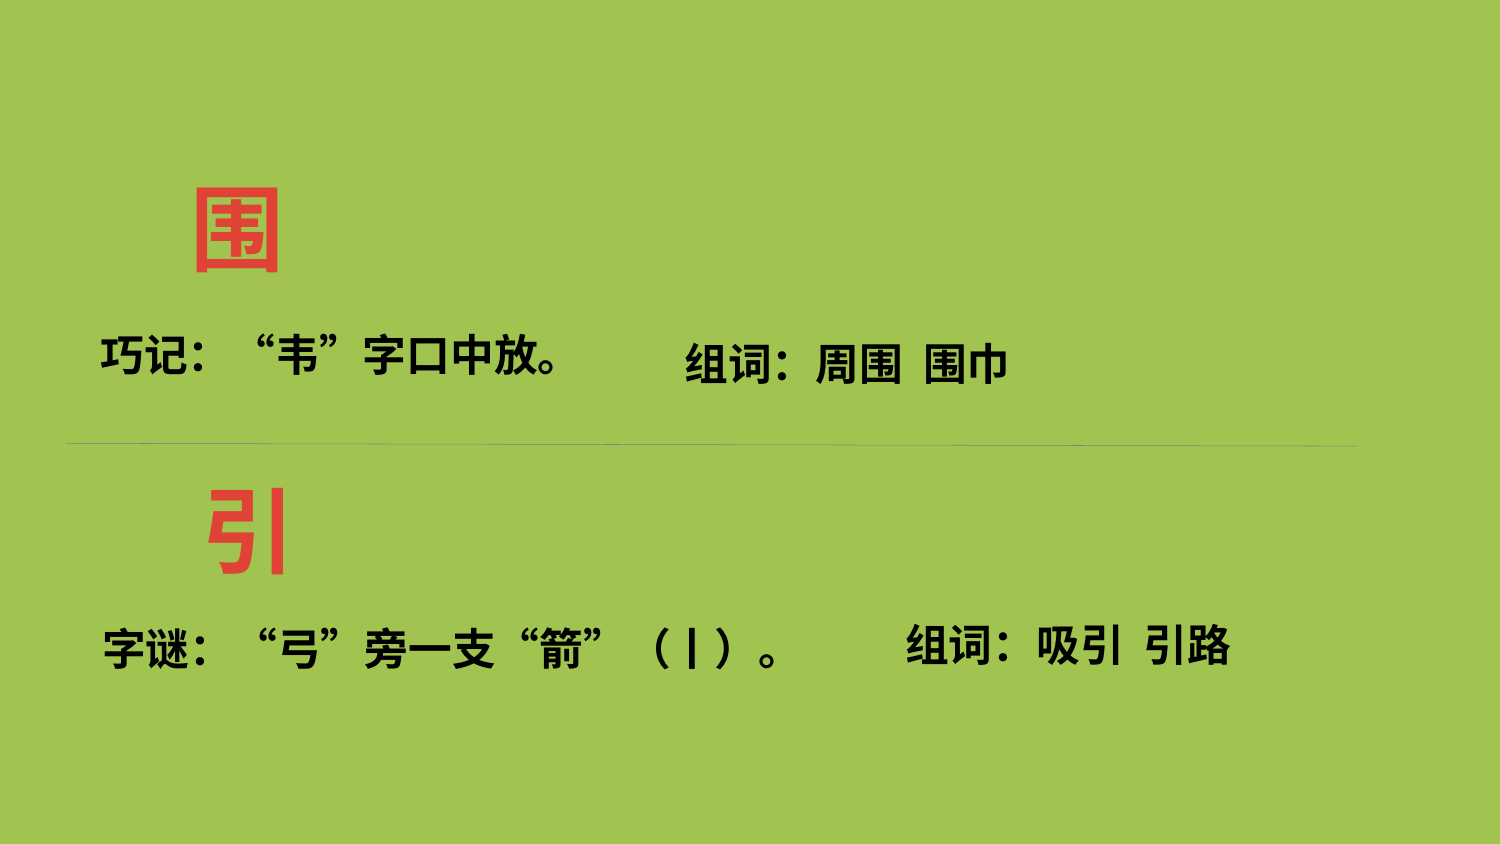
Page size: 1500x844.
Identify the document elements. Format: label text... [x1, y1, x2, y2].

text_box 围 [179, 164, 296, 289]
text_box 引 [190, 467, 307, 592]
text_box 组词：吸引 引路 [893, 612, 1487, 677]
text_box 字谜：“弓”旁一支“箭”（丨）。 [90, 616, 814, 680]
text_box 组词：周围 围巾 [673, 331, 1266, 396]
text_box 巧记：“韦”字口中放。 [89, 322, 594, 387]
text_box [65, 443, 1358, 447]
